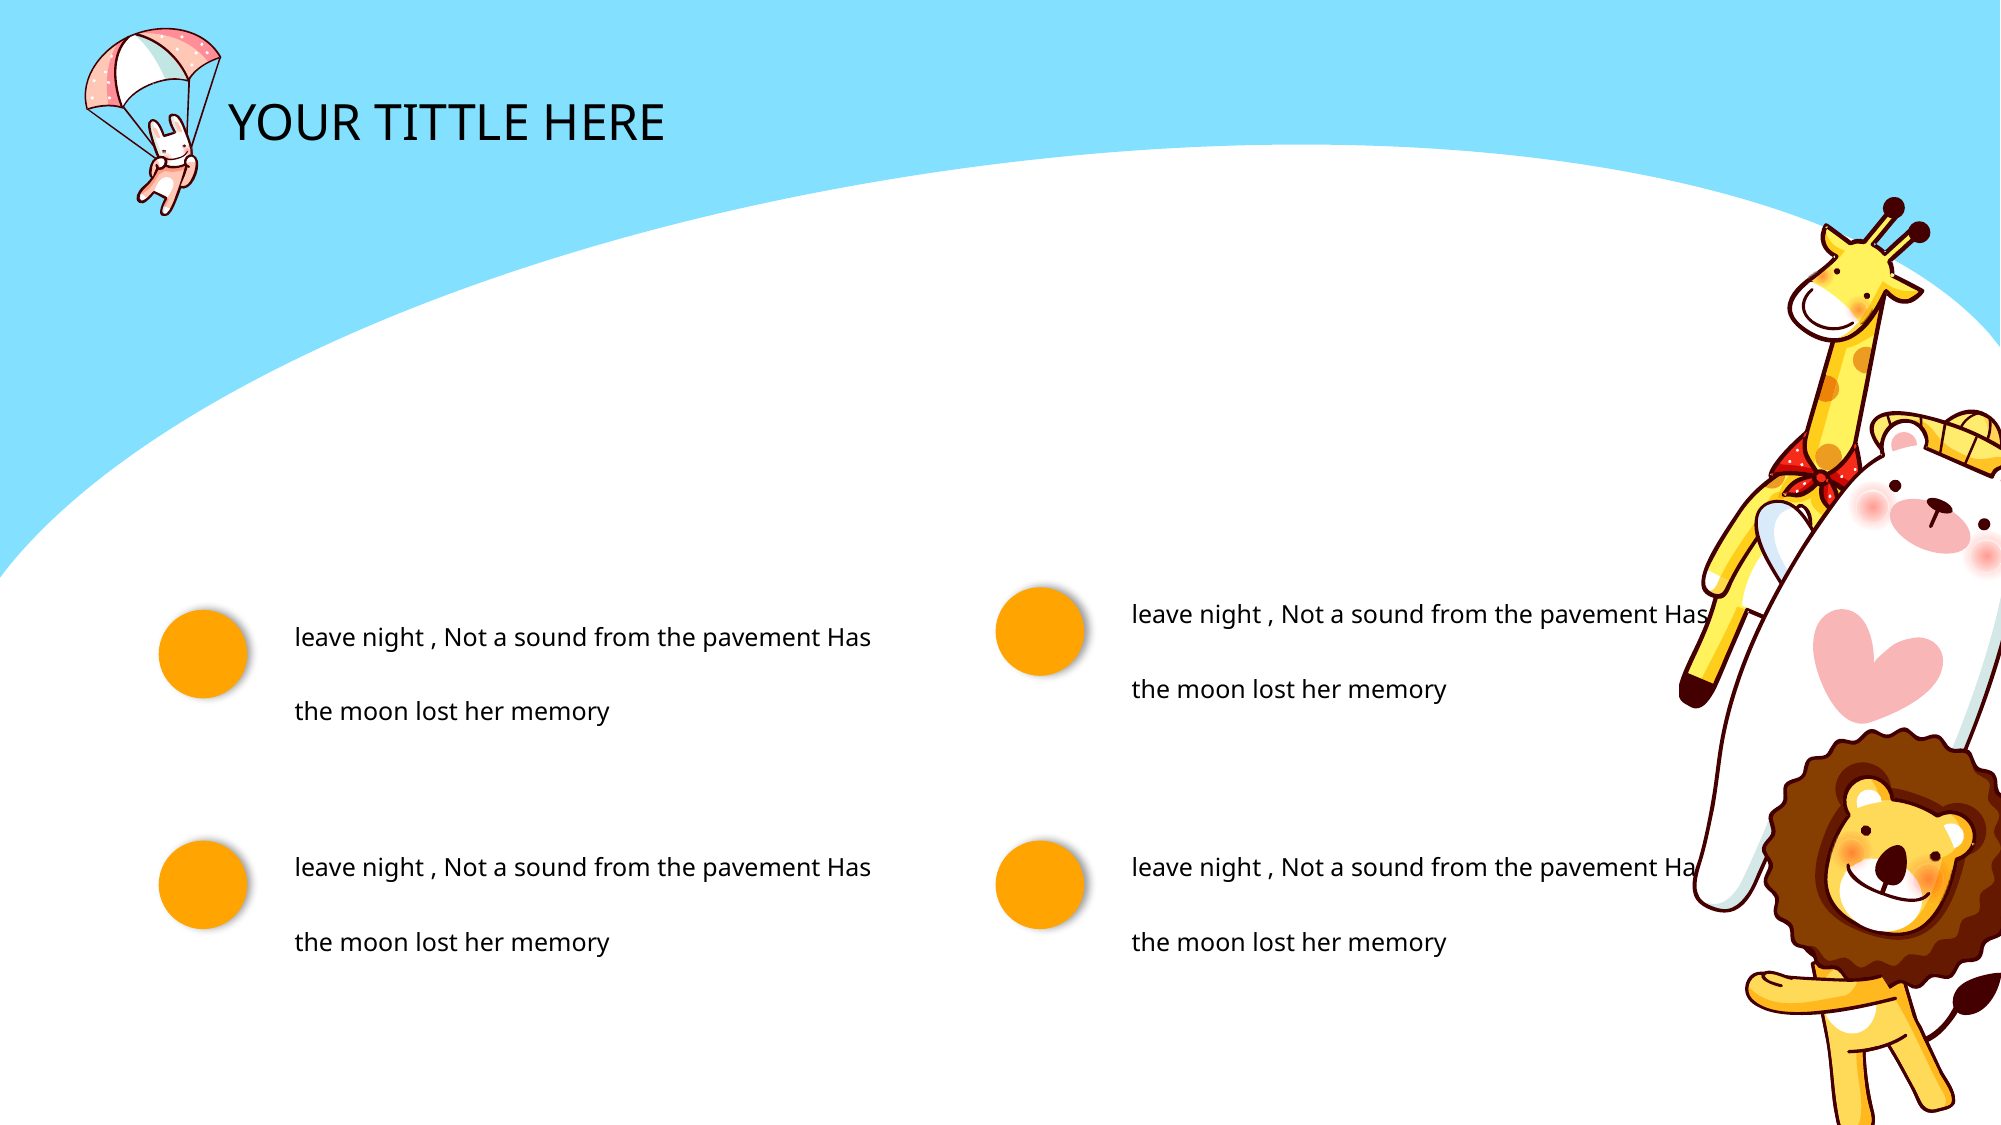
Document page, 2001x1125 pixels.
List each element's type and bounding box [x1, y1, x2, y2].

text_box [84, 27, 826, 216]
text_box [995, 546, 1679, 700]
picture [1679, 197, 2000, 1125]
text_box [0, 0, 2000, 580]
text_box [158, 799, 895, 953]
text_box [158, 568, 895, 723]
text_box [995, 799, 1679, 953]
